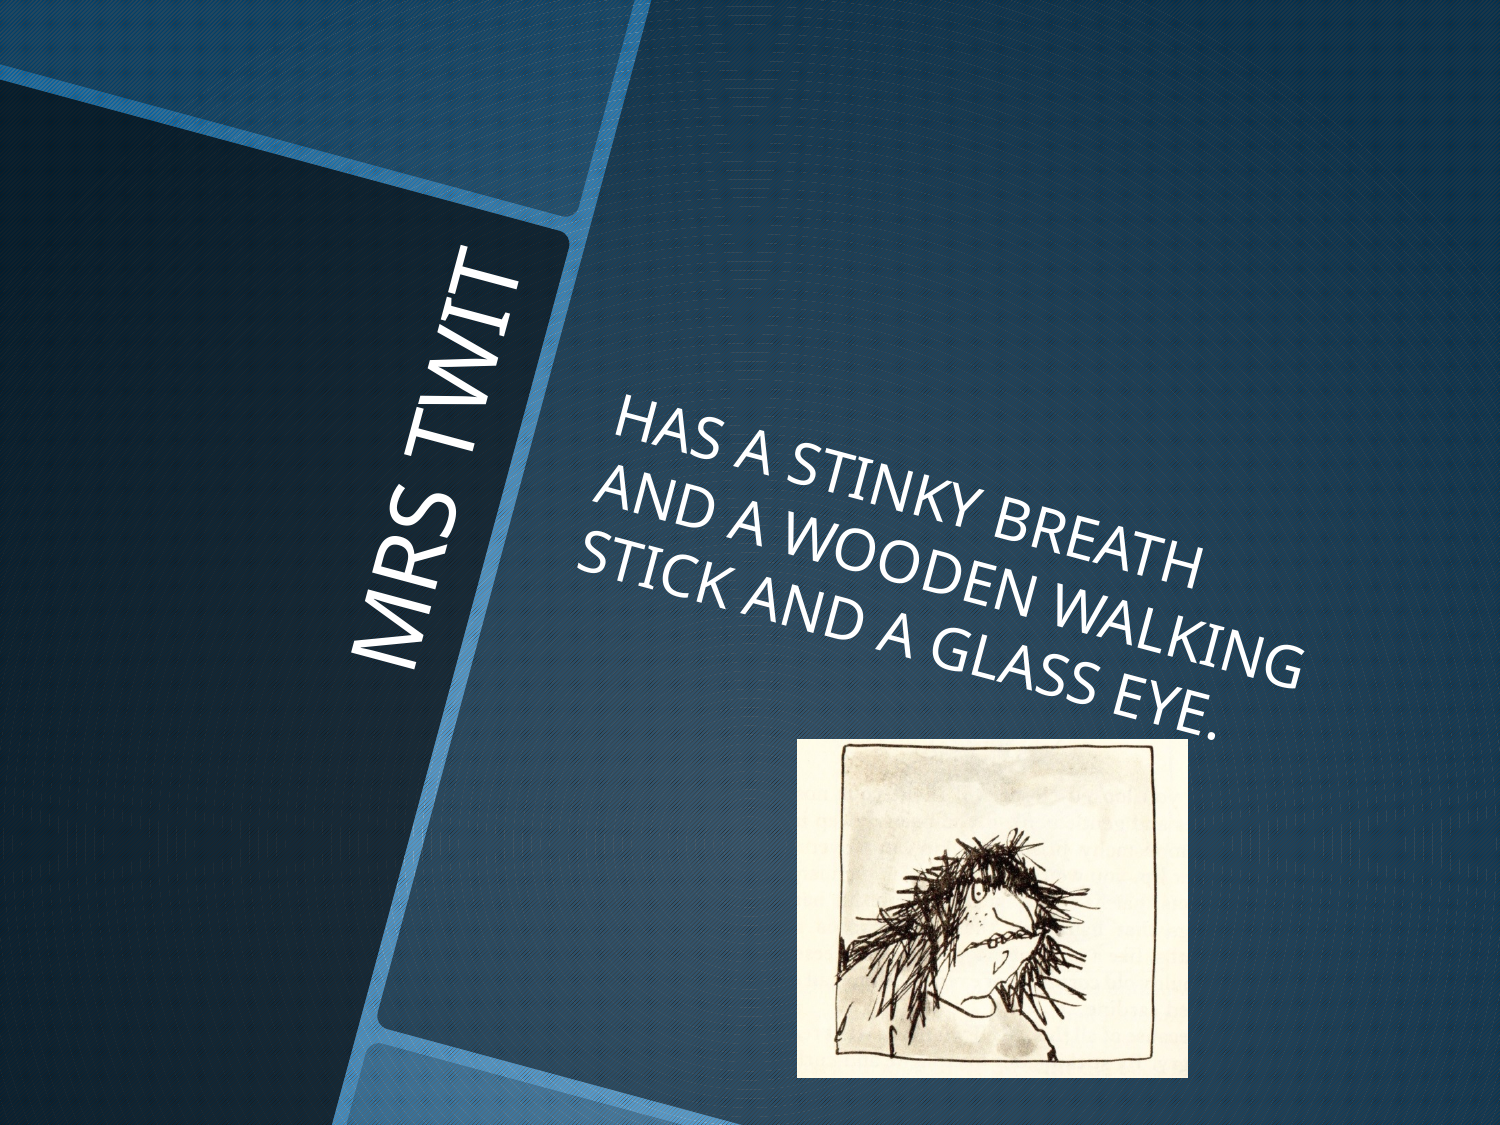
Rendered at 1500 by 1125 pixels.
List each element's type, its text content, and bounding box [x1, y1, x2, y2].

list HAS A STINKY BREATH AND A WOODEN WALKING STICK AND A GLASS EYE. [475, 72, 1430, 1076]
picture [796, 739, 1188, 1079]
title MRS TWIT [69, 181, 554, 1056]
